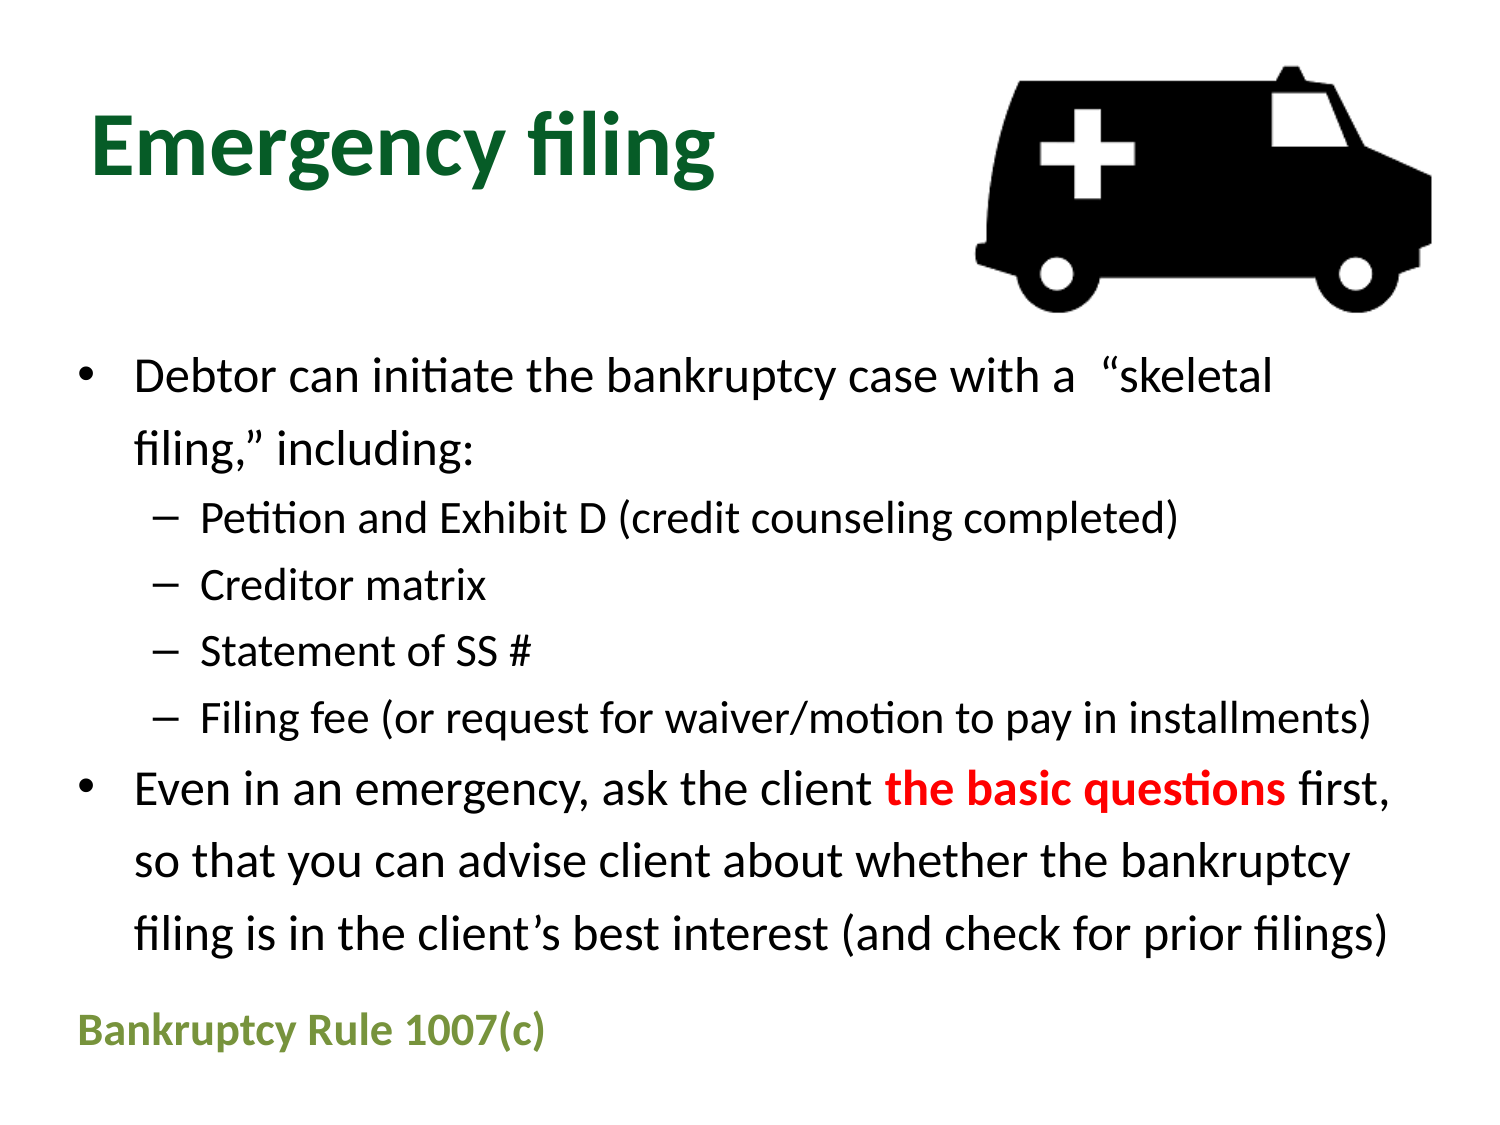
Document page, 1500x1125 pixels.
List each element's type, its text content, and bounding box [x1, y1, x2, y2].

picture [968, 53, 1438, 326]
list Debtor can initiate the bankruptcy case with a “skeletal filing,” including: Petition and Exhibit D (credit counseling completed) Creditor matrix Statement of SS # Filing fee (or request for waiver/motion to pay in installments) Even in an emergency, ask the client the basic questions first, so that you can advise client about whether the bankruptcy filing is in the client’s best interest (and check for prior filings) Bankruptcy Rule 1007(c) [62, 262, 1425, 1075]
title Emergency filing [75, 45, 1425, 233]
